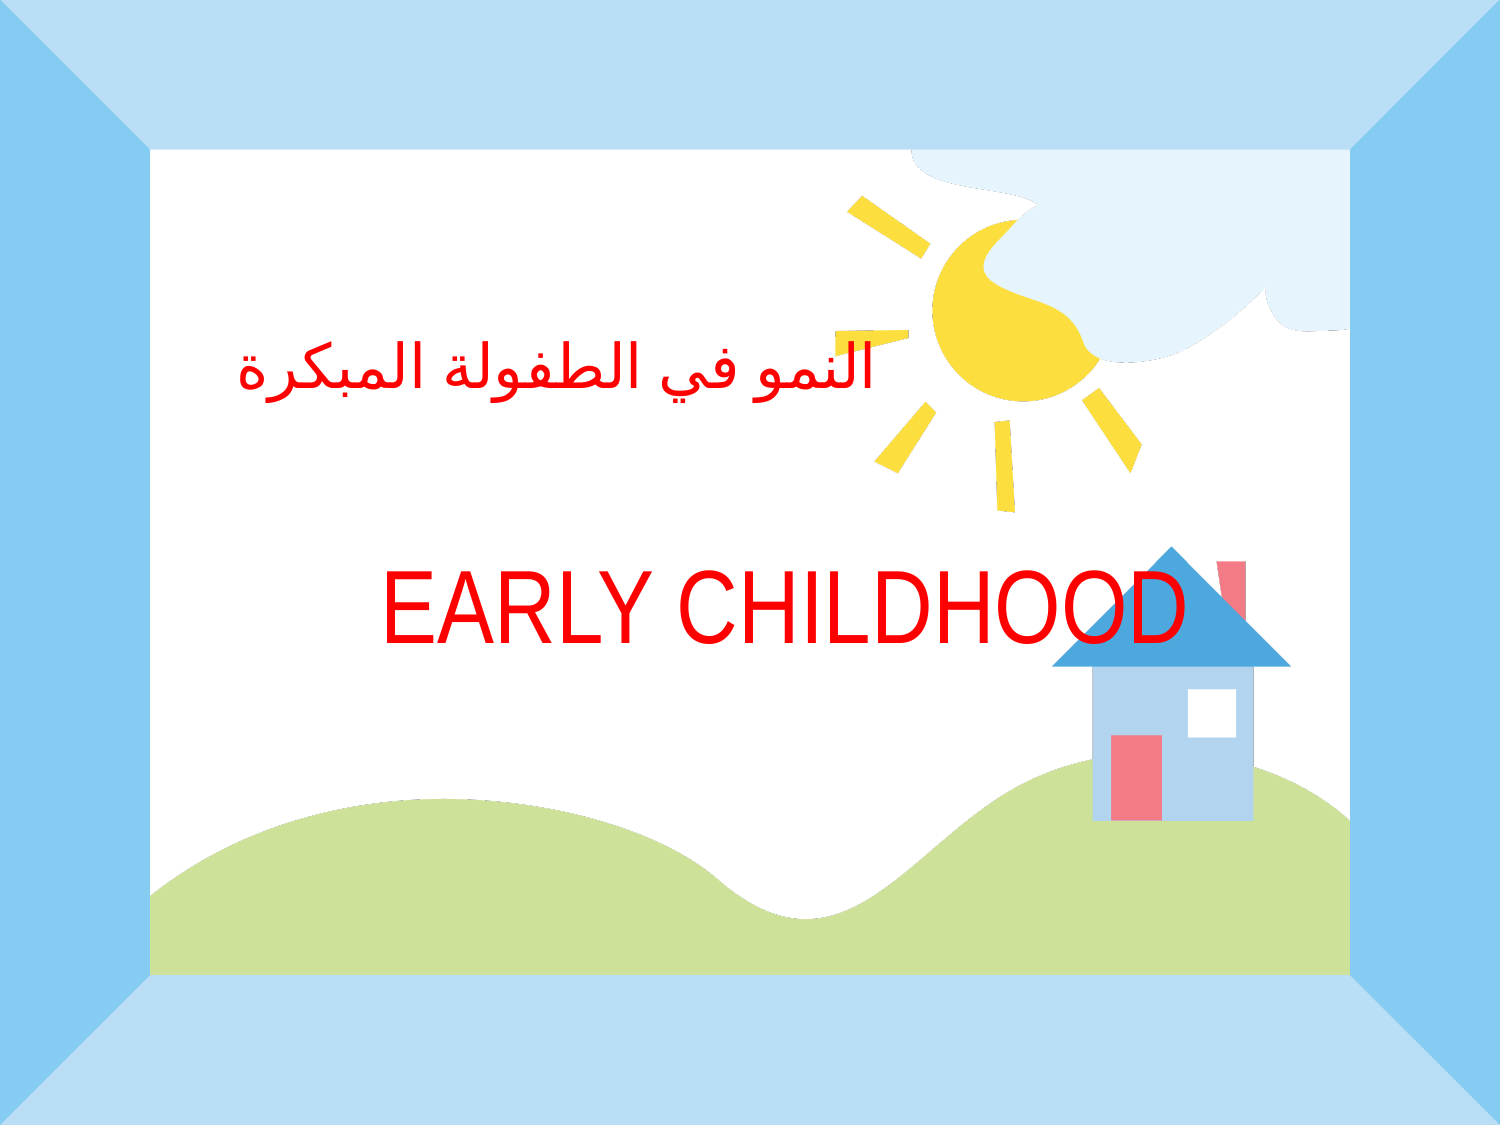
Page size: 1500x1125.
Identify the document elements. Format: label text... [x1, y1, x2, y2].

title النمو في الطفولة المبكرة [194, 325, 921, 490]
picture [0, 0, 1500, 1125]
list EARLY CHILDHOOD [147, 538, 1199, 677]
